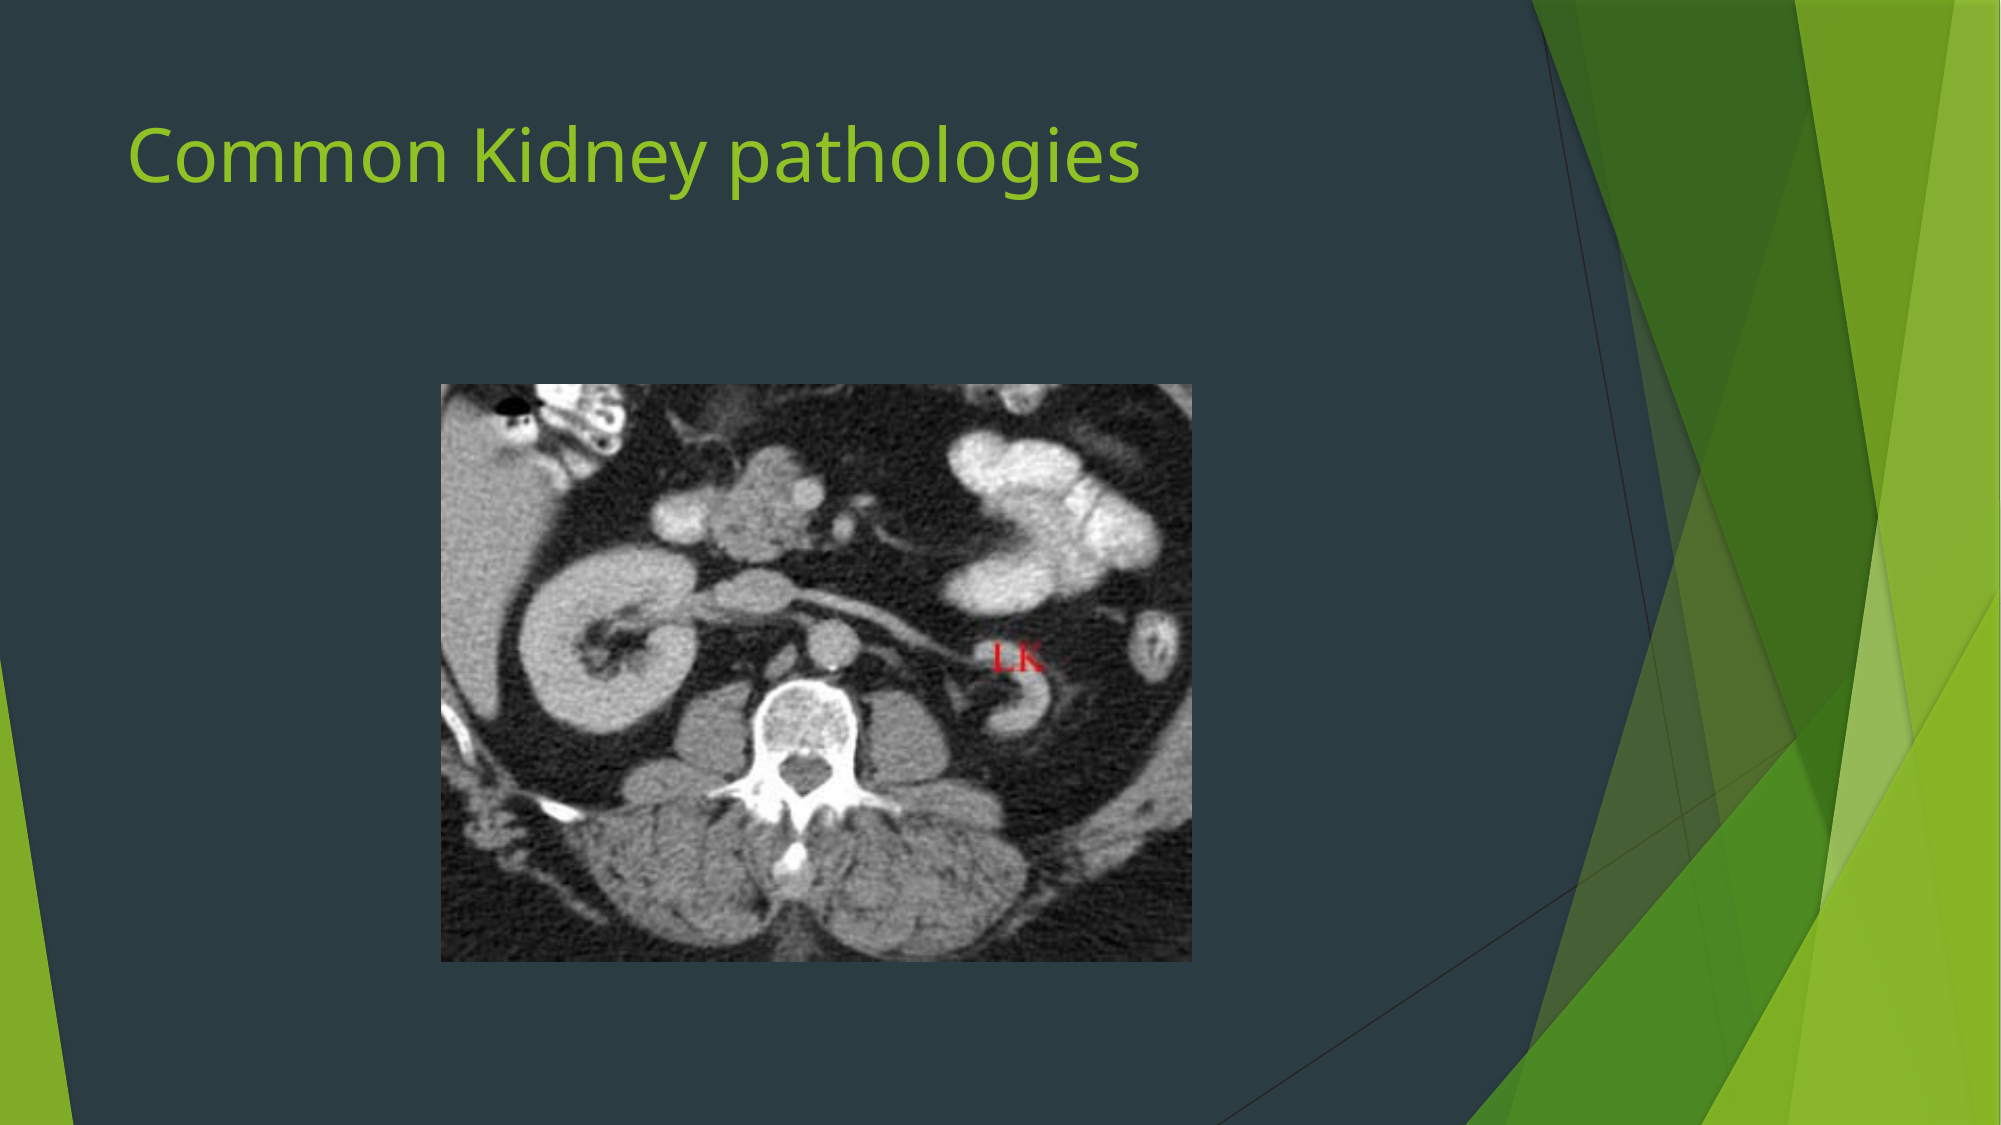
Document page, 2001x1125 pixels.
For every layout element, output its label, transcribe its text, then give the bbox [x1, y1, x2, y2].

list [440, 383, 1192, 962]
title Common Kidney pathologies [111, 99, 1522, 317]
